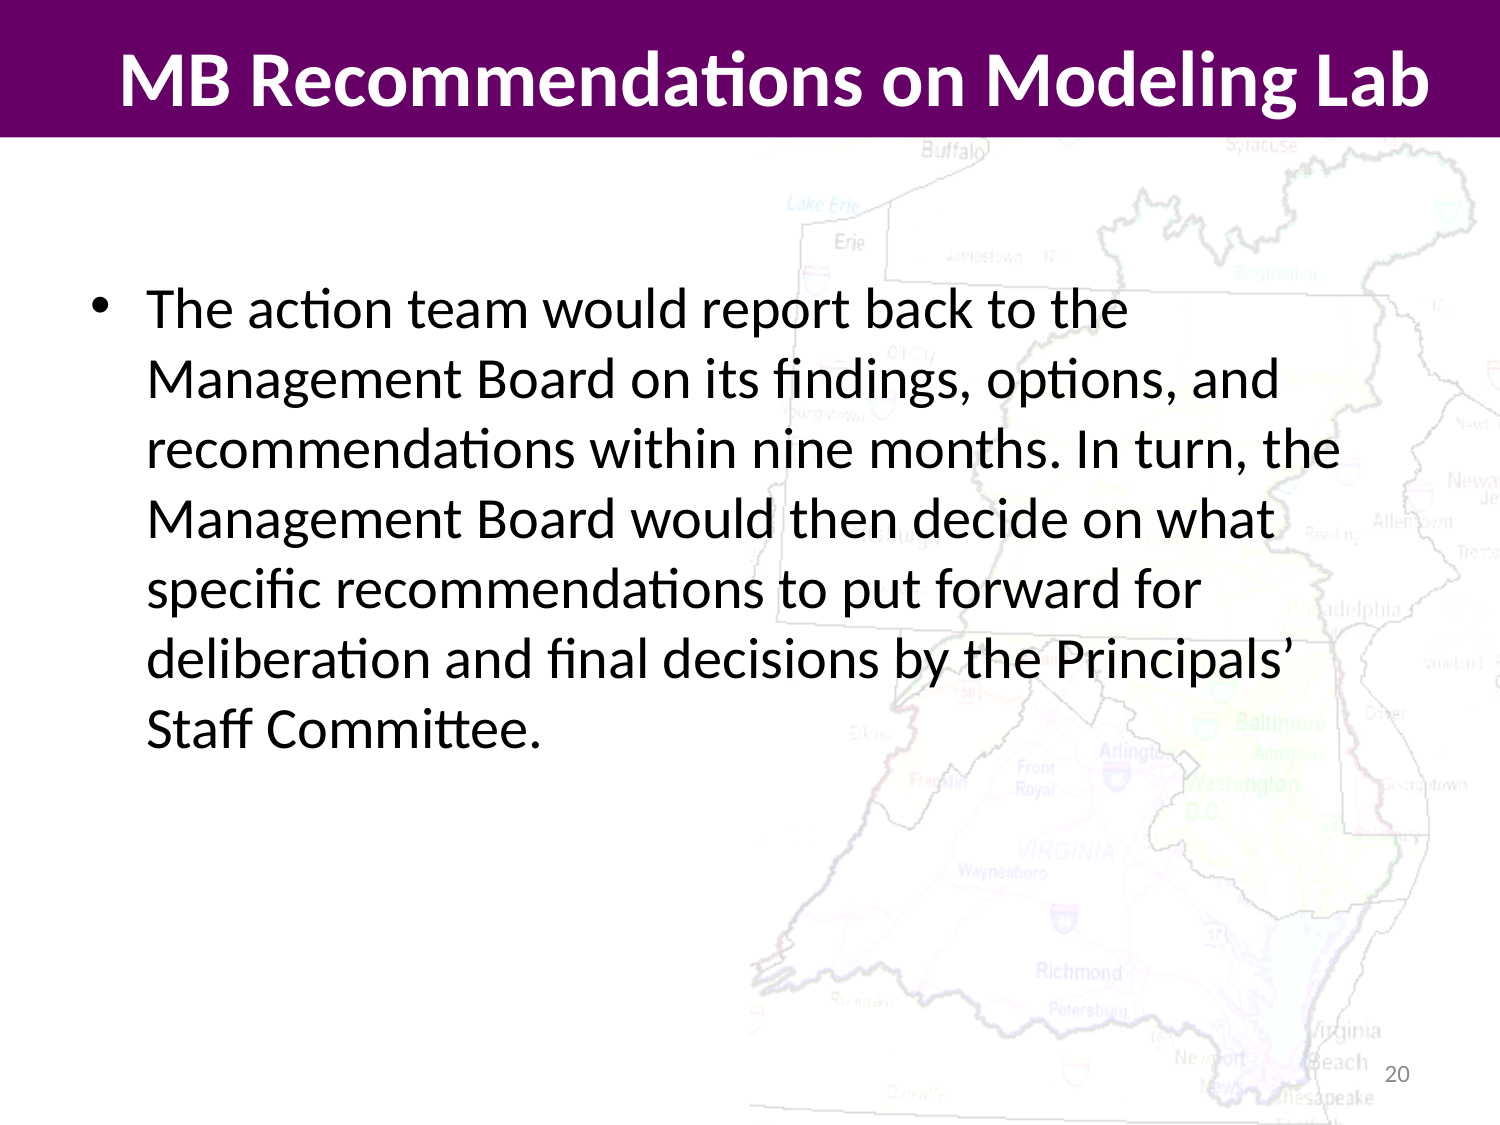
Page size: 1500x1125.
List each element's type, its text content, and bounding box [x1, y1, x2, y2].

list The action team would report back to the Management Board on its findings, options, and recommendations within nine months. In turn, the Management Board would then decide on what specific recommendations to put forward for deliberation and final decisions by the Principals’ Staff Committee. [75, 262, 1425, 1005]
slide_number 20 [1074, 1042, 1425, 1103]
title MB Recommendations on Modeling Lab [99, 12, 1450, 138]
text_box [0, 0, 1500, 138]
